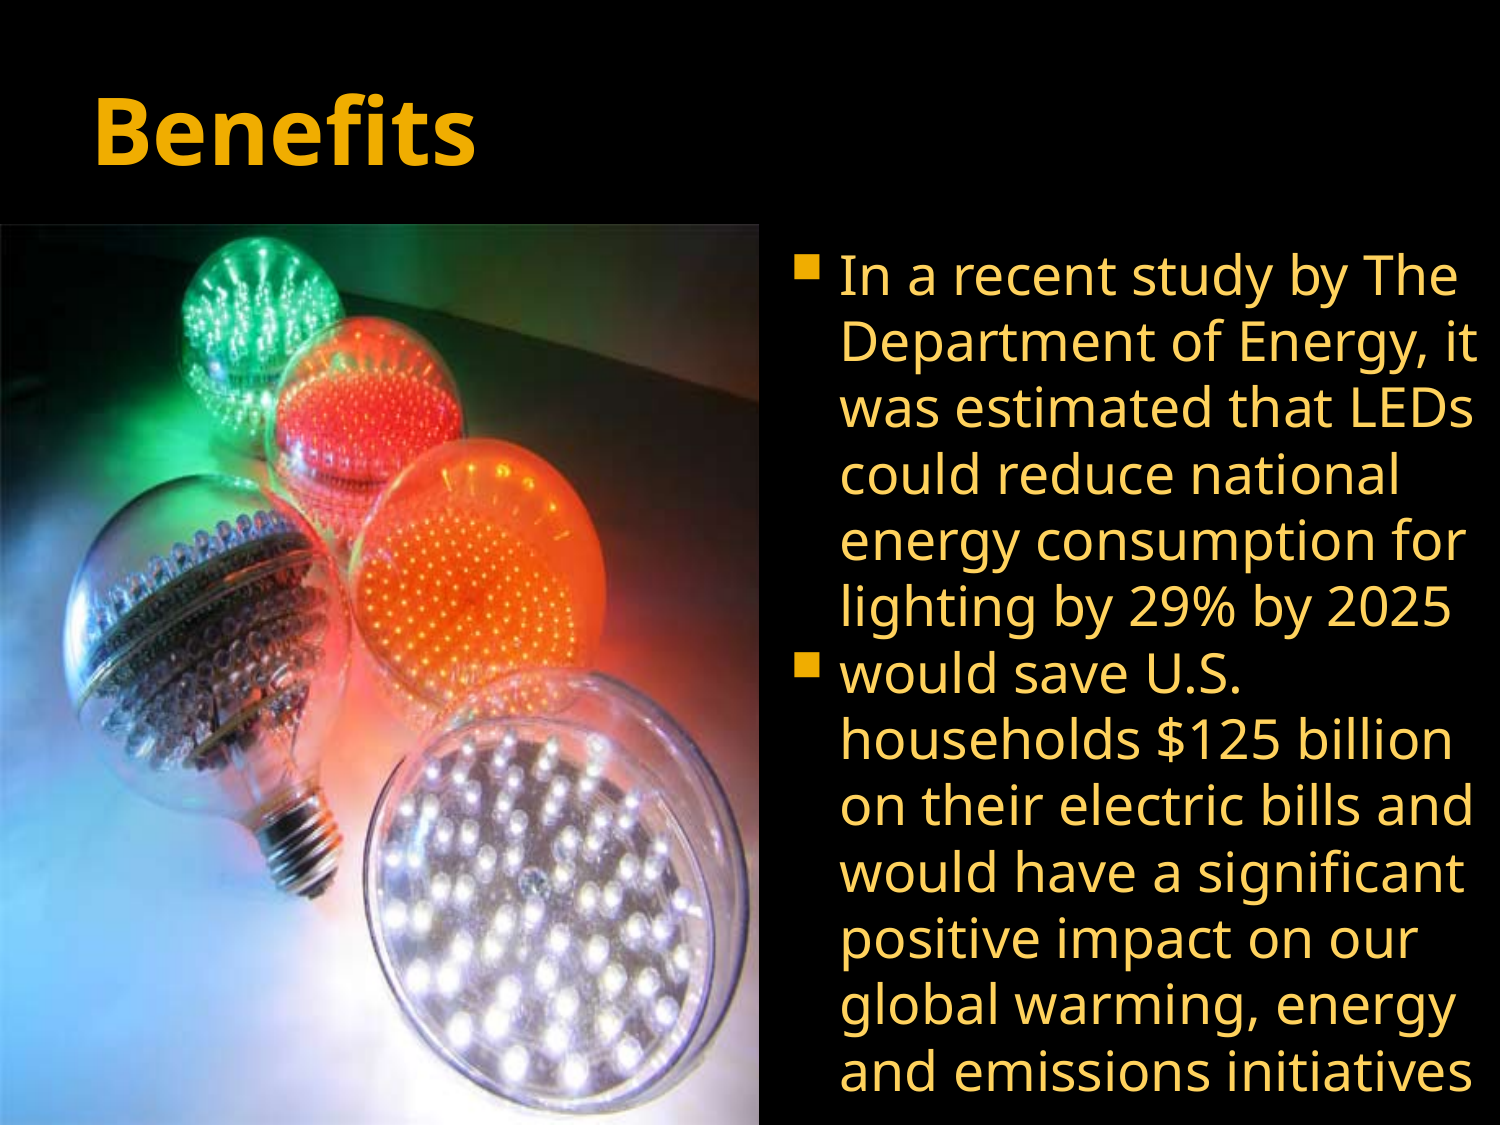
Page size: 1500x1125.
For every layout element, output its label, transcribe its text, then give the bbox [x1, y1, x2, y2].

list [0, 224, 763, 1125]
title Benefits [75, 24, 1425, 223]
list In a recent study by The Department of Energy, it was estimated that LEDs could reduce national energy consumption for lighting by 29% by 2025 would save U.S. households $125 billion on their electric bills and would have a significant positive impact on our global warming, energy and emissions initiatives [759, 221, 1500, 1125]
